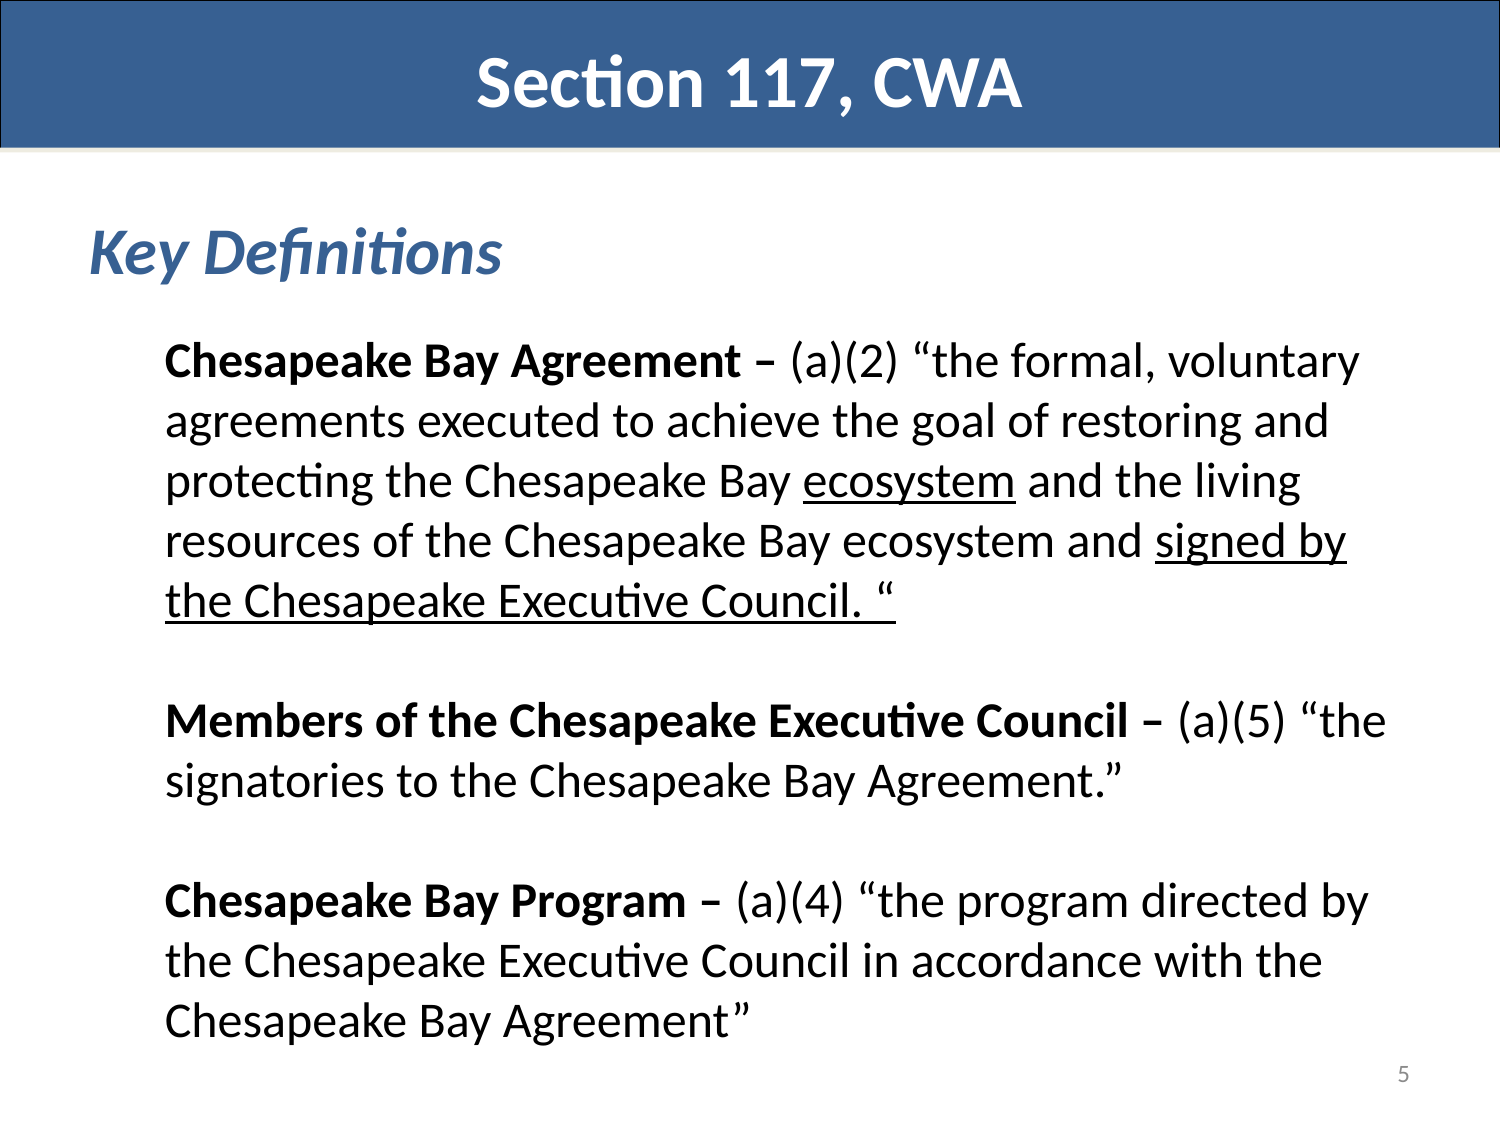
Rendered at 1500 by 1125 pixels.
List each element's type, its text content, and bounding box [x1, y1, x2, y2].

slide_number 5 [1074, 1042, 1425, 1103]
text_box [0, 0, 1500, 151]
text_box Key Definitions Chesapeake Bay Agreement – (a)(2) “the formal, voluntary agreements executed to achieve the goal of restoring and protecting the Chesapeake Bay ecosystem and the living resources of the Chesapeake Bay ecosystem and signed by the Chesapeake Executive Council. “ Members of the Chesapeake Executive Council – (a)(5) “the signatories to the Chesapeake Bay Agreement.” Chesapeake Bay Program – (a)(4) “the program directed by the Chesapeake Executive Council in accordance with the Chesapeake Bay Agreement” [74, 200, 1425, 1050]
